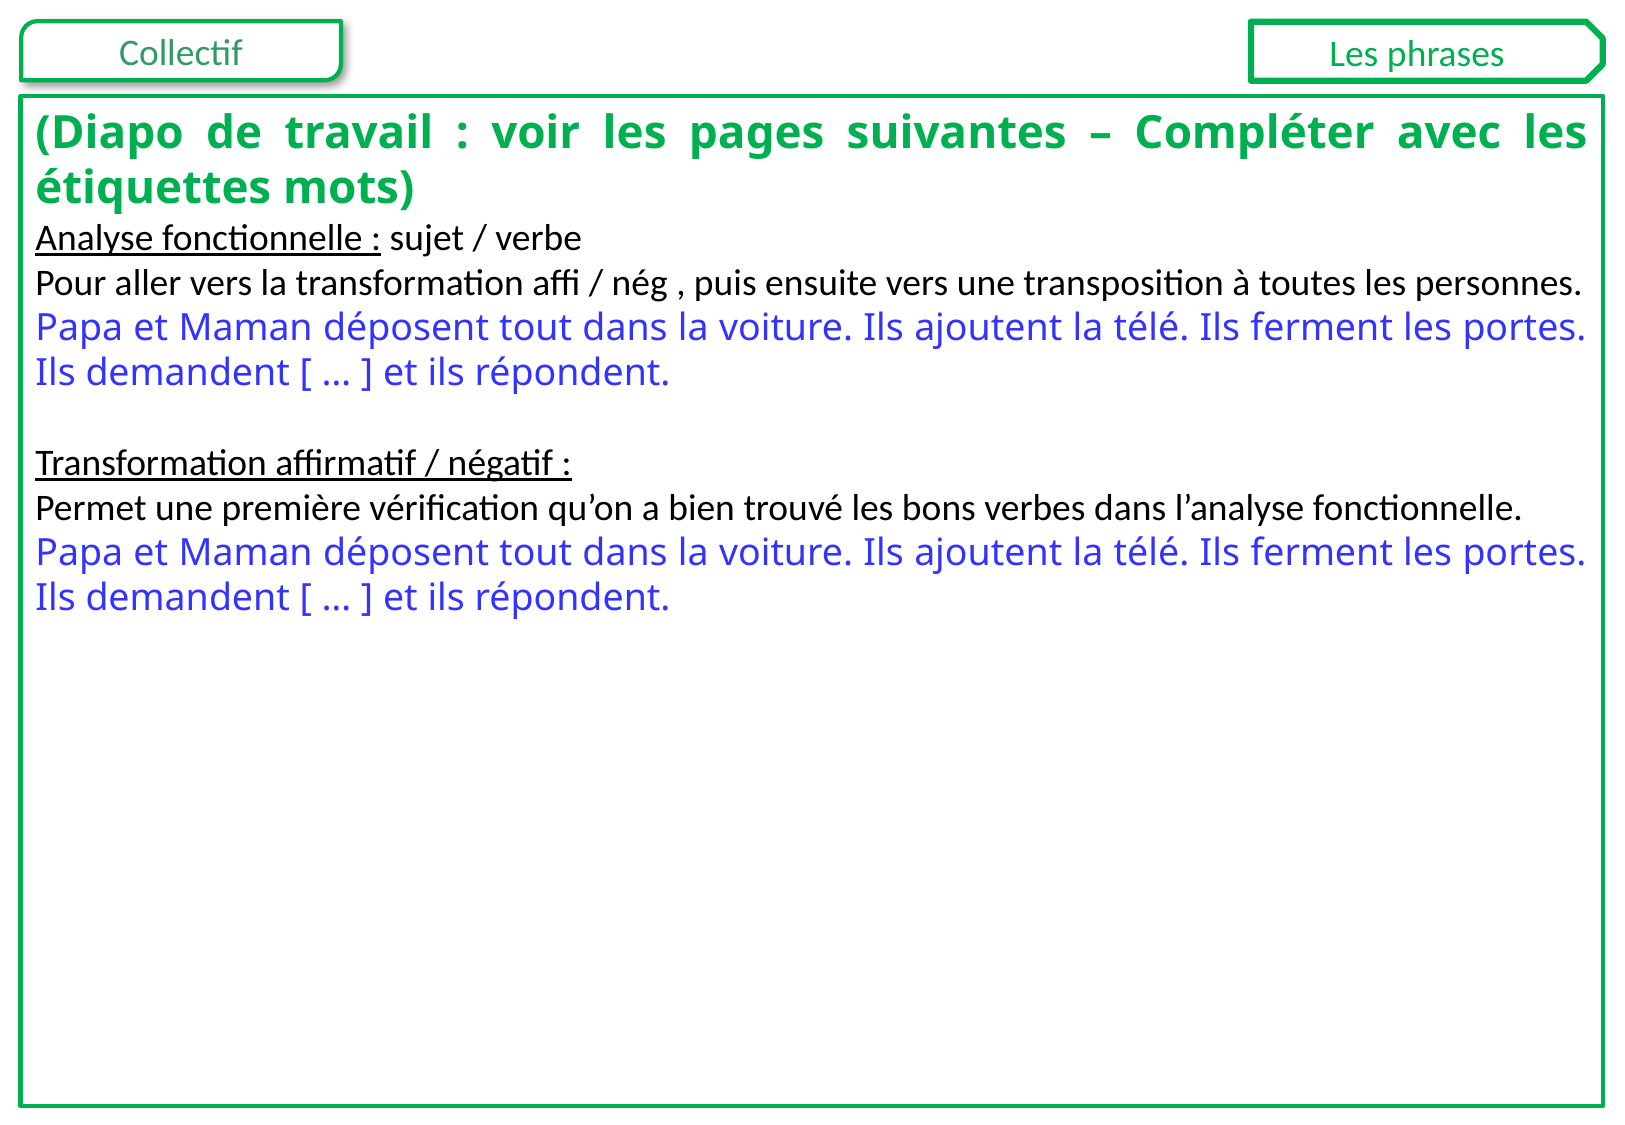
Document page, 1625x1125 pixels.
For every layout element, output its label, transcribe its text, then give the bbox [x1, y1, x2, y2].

list Les phrases [1250, 21, 1584, 81]
list (Diapo de travail : voir les pages suivantes – Compléter avec les étiquettes mots) Analyse fonctionnelle : sujet / verbe Pour aller vers la transformation affi / nég , puis ensuite vers une transposition à toutes les personnes. Papa et Maman déposent tout dans la voiture. Ils ajoutent la télé. Ils ferment les portes. Ils demandent [ … ] et ils répondent. Transformation affirmatif / négatif : Permet une première vérification qu’on a bien trouvé les bons verbes dans l’analyse fonctionnelle. Papa et Maman déposent tout dans la voiture. Ils ajoutent la télé. Ils ferment les portes. Ils demandent [ … ] et ils répondent. [18, 94, 1605, 1108]
